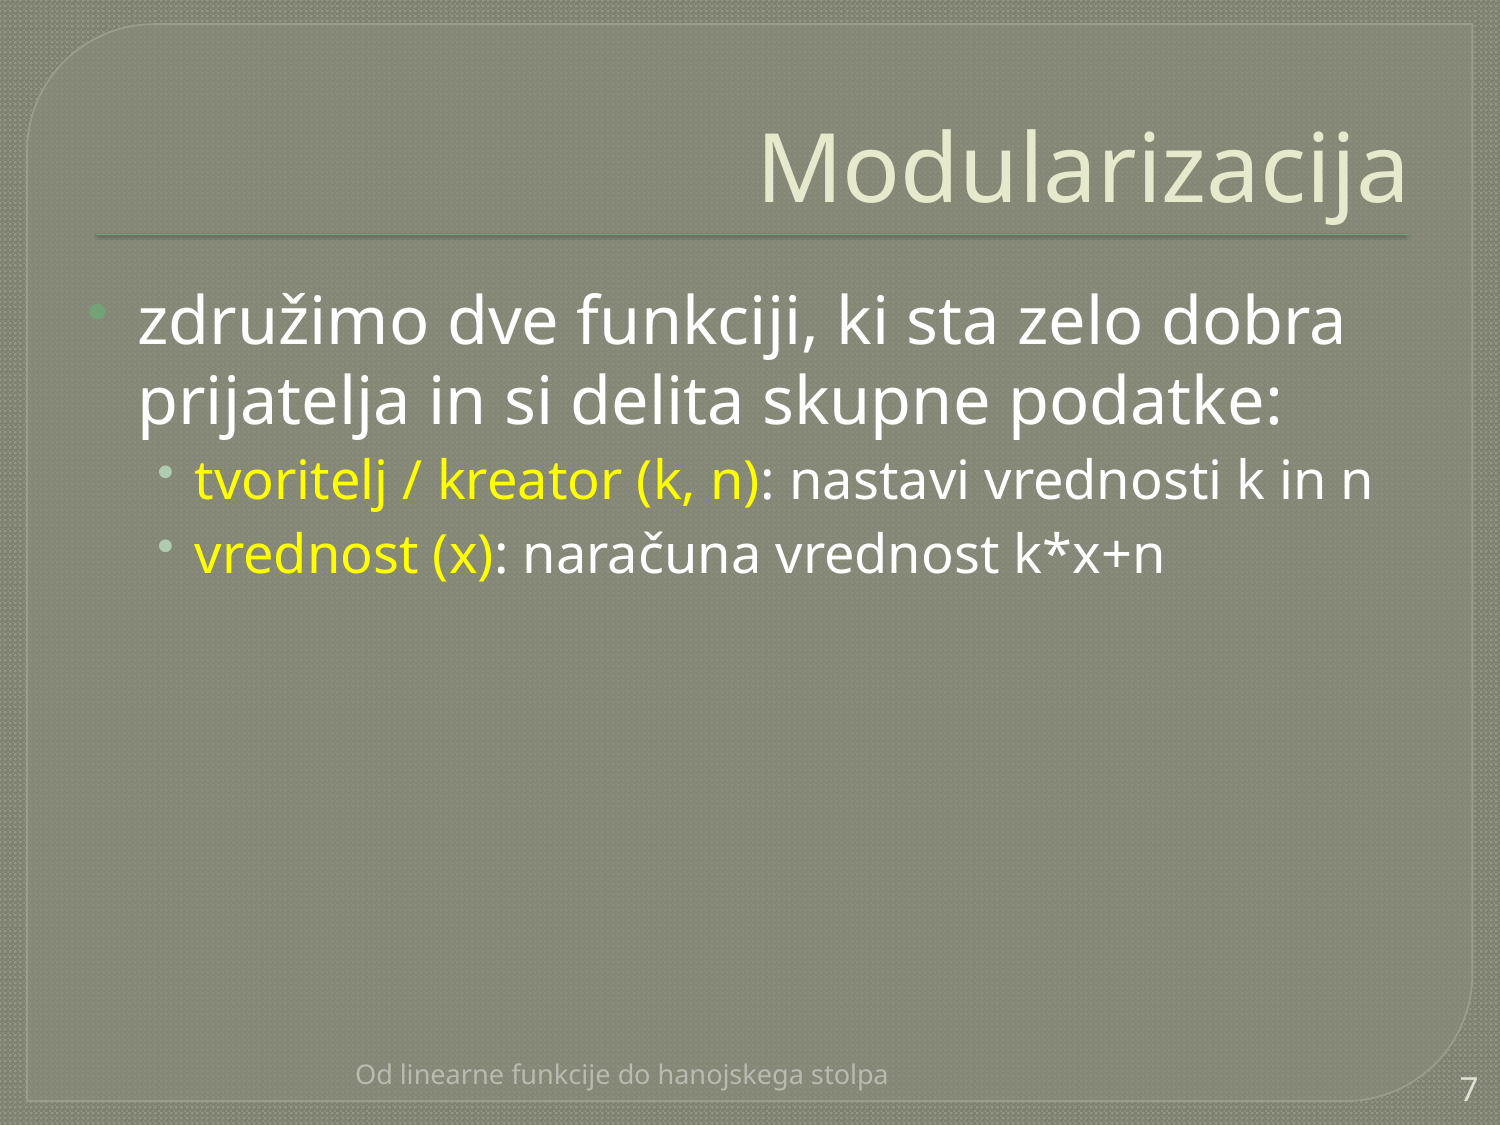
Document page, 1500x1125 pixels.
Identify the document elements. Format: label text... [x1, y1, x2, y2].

footer Od linearne funkcije do hanojskega stolpa [212, 1050, 904, 1095]
title Modularizacija [75, 41, 1425, 230]
list združimo dve funkciji, ki sta zelo dobra prijatelja in si delita skupne podatke: tvoritelj / kreator (k, n): nastavi vrednosti k in n vrednost (x): naračuna vrednost k*x+n [75, 270, 1425, 1013]
slide_number 7 [1417, 1068, 1494, 1114]
